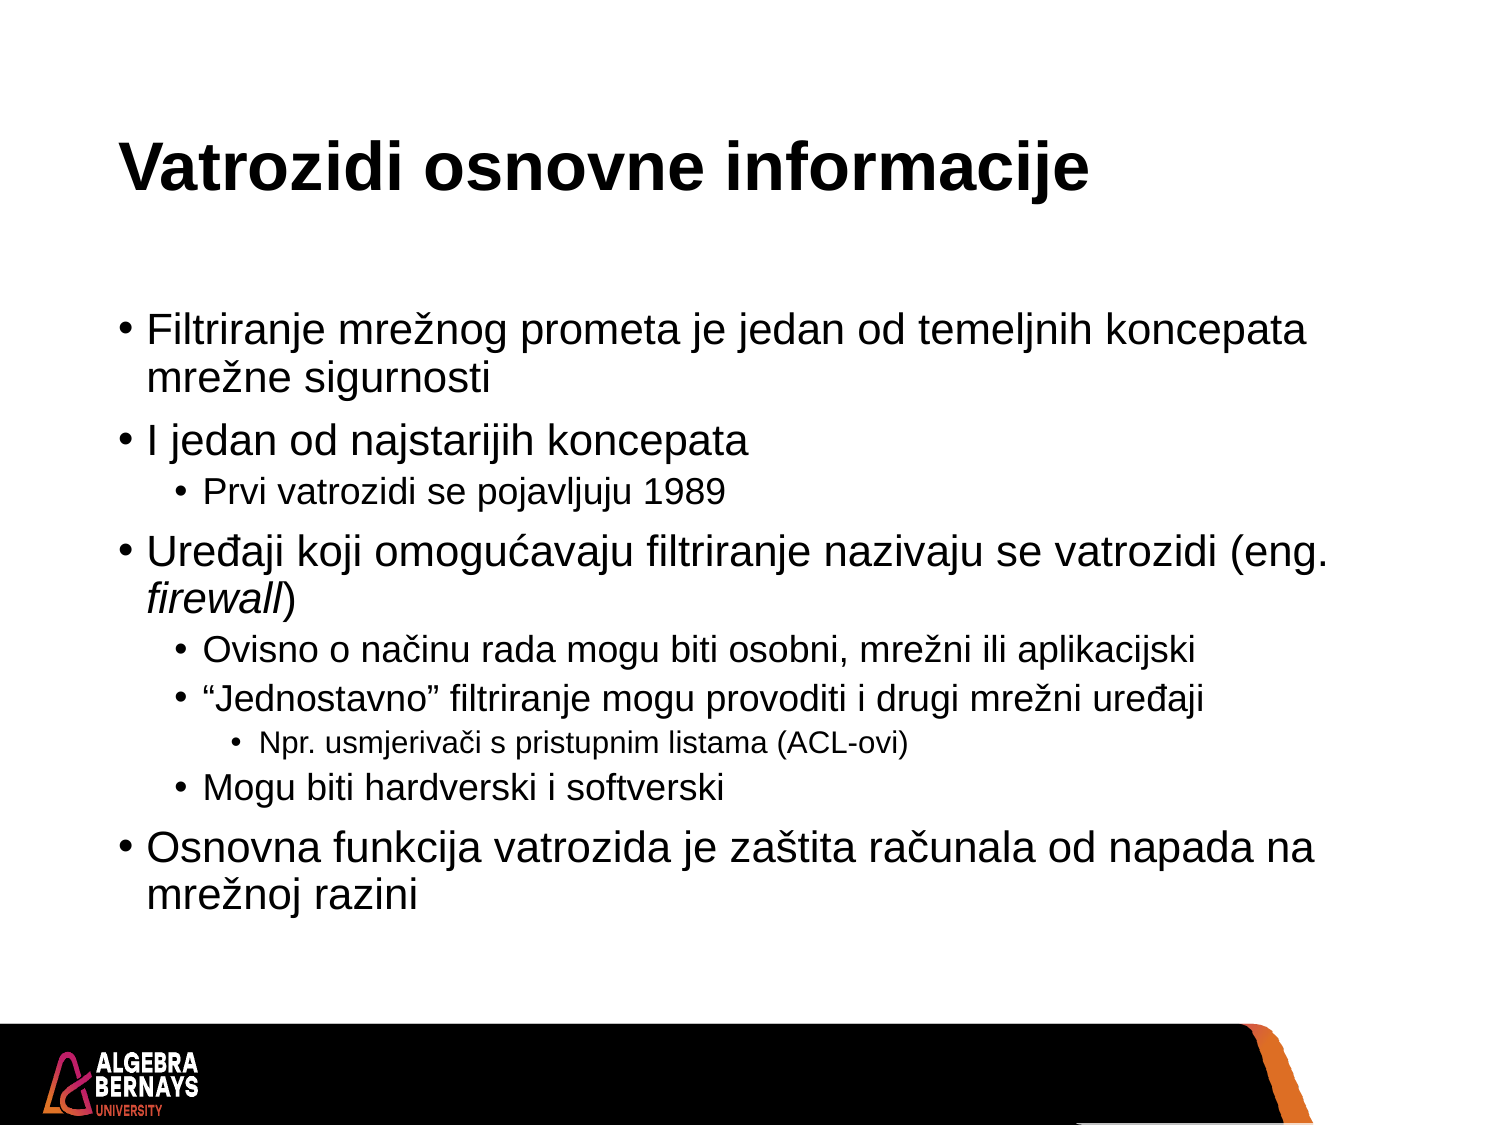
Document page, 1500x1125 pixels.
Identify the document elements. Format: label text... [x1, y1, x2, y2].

picture [0, 1023, 1468, 1125]
title Vatrozidi osnovne informacije [103, 59, 1397, 278]
list Filtriranje mrežnog prometa je jedan od temeljnih koncepata mrežne sigurnosti I jedan od najstarijih koncepata Prvi vatrozidi se pojavljuju 1989 Uređaji koji omogućavaju filtriranje nazivaju se vatrozidi (eng. firewall) Ovisno o načinu rada mogu biti osobni, mrežni ili aplikacijski “Jednostavno” filtriranje mogu provoditi i drugi mrežni uređaji Npr. usmjerivači s pristupnim listama (ACL-ovi) Mogu biti hardverski i softverski Osnovna funkcija vatrozida je zaštita računala od napada na mrežnoj razini [103, 299, 1397, 1014]
